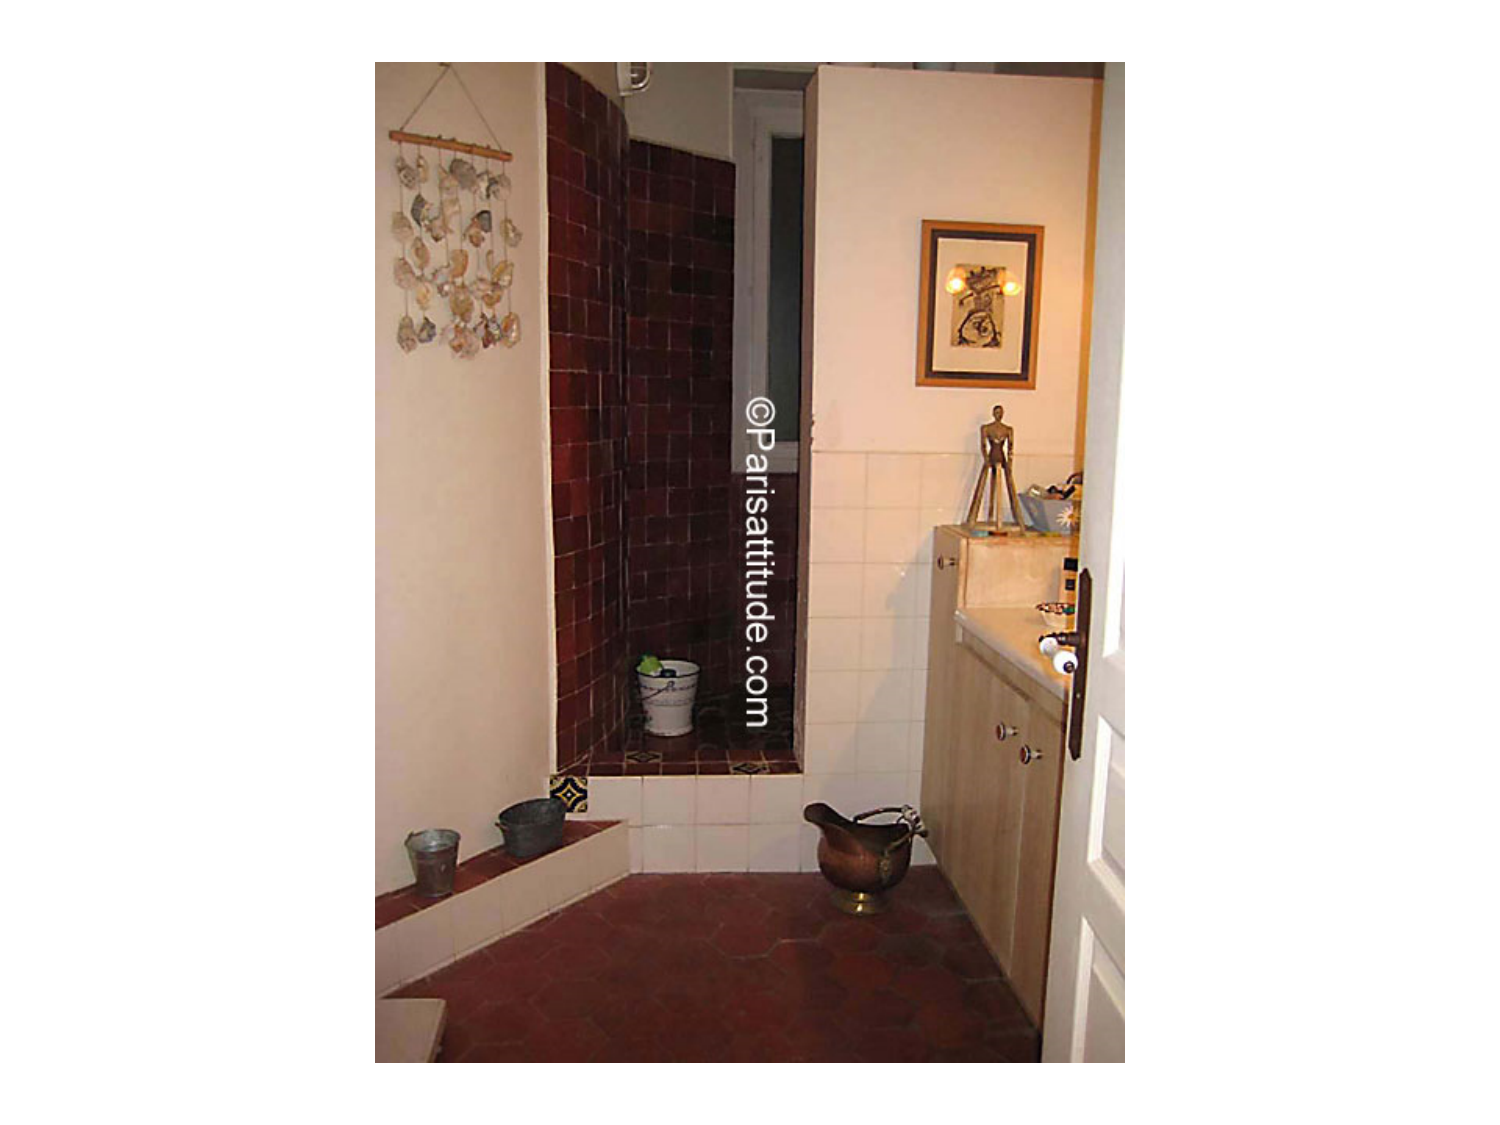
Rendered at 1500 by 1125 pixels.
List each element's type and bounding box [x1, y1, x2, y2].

picture [374, 62, 1126, 1063]
